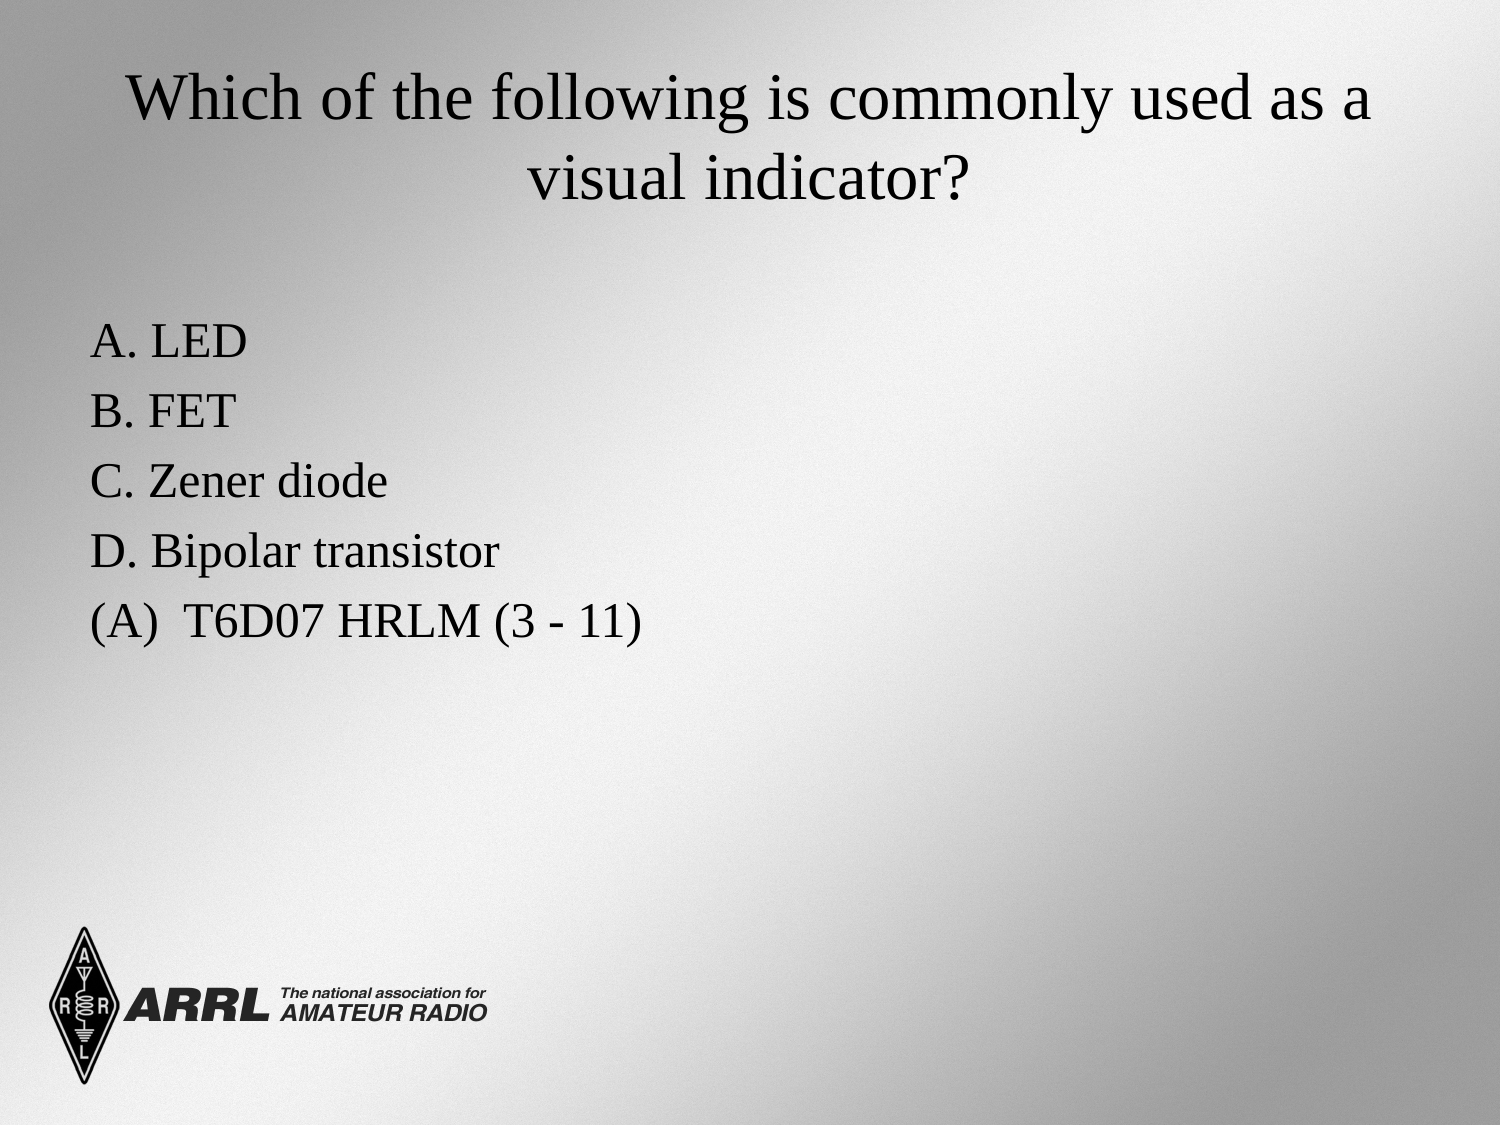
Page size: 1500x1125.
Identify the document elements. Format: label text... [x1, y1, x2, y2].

list A. LED B. FET C. Zener diode D. Bipolar transistor (A) T6D07 HRLM (3 - 11) [75, 299, 1425, 1005]
picture [0, 0, 1500, 1125]
title Which of the following is commonly used as a visual indicator? [75, 45, 1425, 233]
